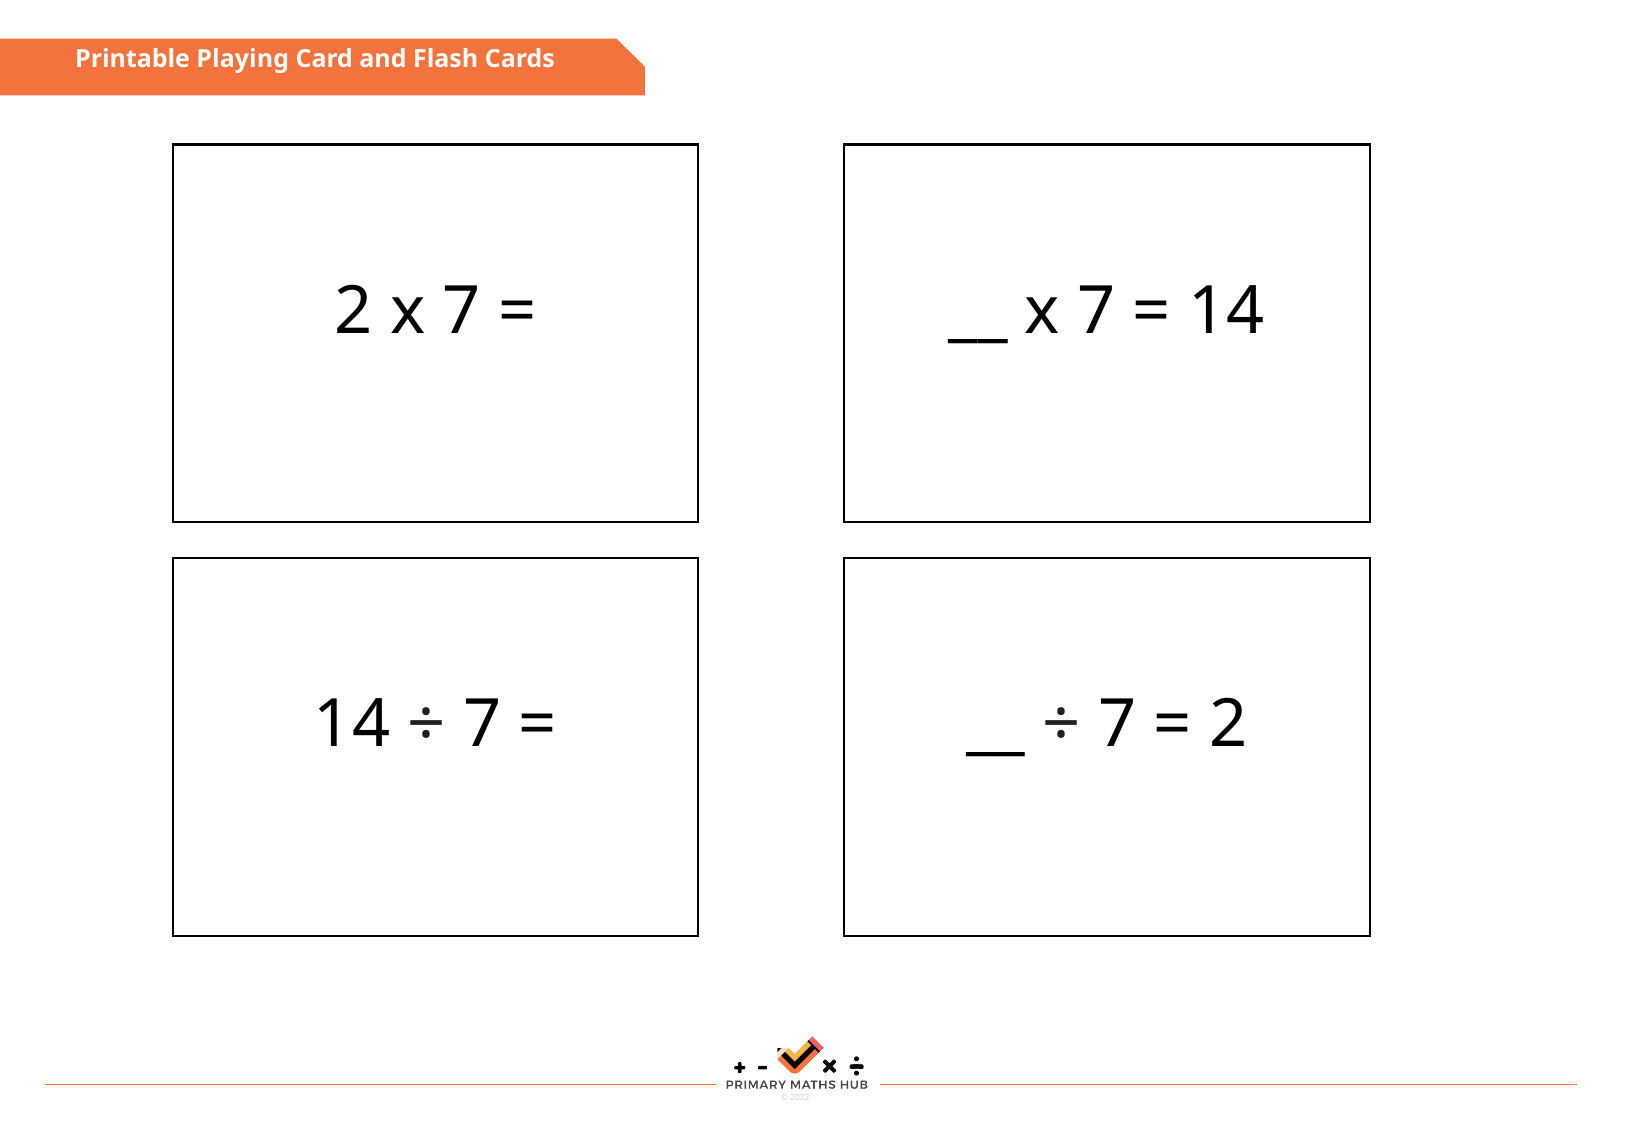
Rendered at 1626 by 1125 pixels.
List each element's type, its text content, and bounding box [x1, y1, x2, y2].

text_box Printable Playing Card and Flash Cards [0, 37, 646, 97]
text_box © 2022 [720, 1084, 870, 1110]
text_box [172, 355, 699, 523]
text_box [172, 557, 699, 672]
text_box [843, 557, 1371, 937]
text_box [843, 143, 1371, 523]
text_box __ x 7 = 14 [844, 259, 1370, 355]
text_box 14 ÷ 7 = [172, 672, 699, 768]
text_box [172, 768, 699, 937]
picture [722, 1034, 872, 1094]
text_box [172, 143, 699, 259]
text_box __ ÷ 7 = 2 [844, 672, 1370, 768]
text_box 2 x 7 = [172, 259, 699, 355]
